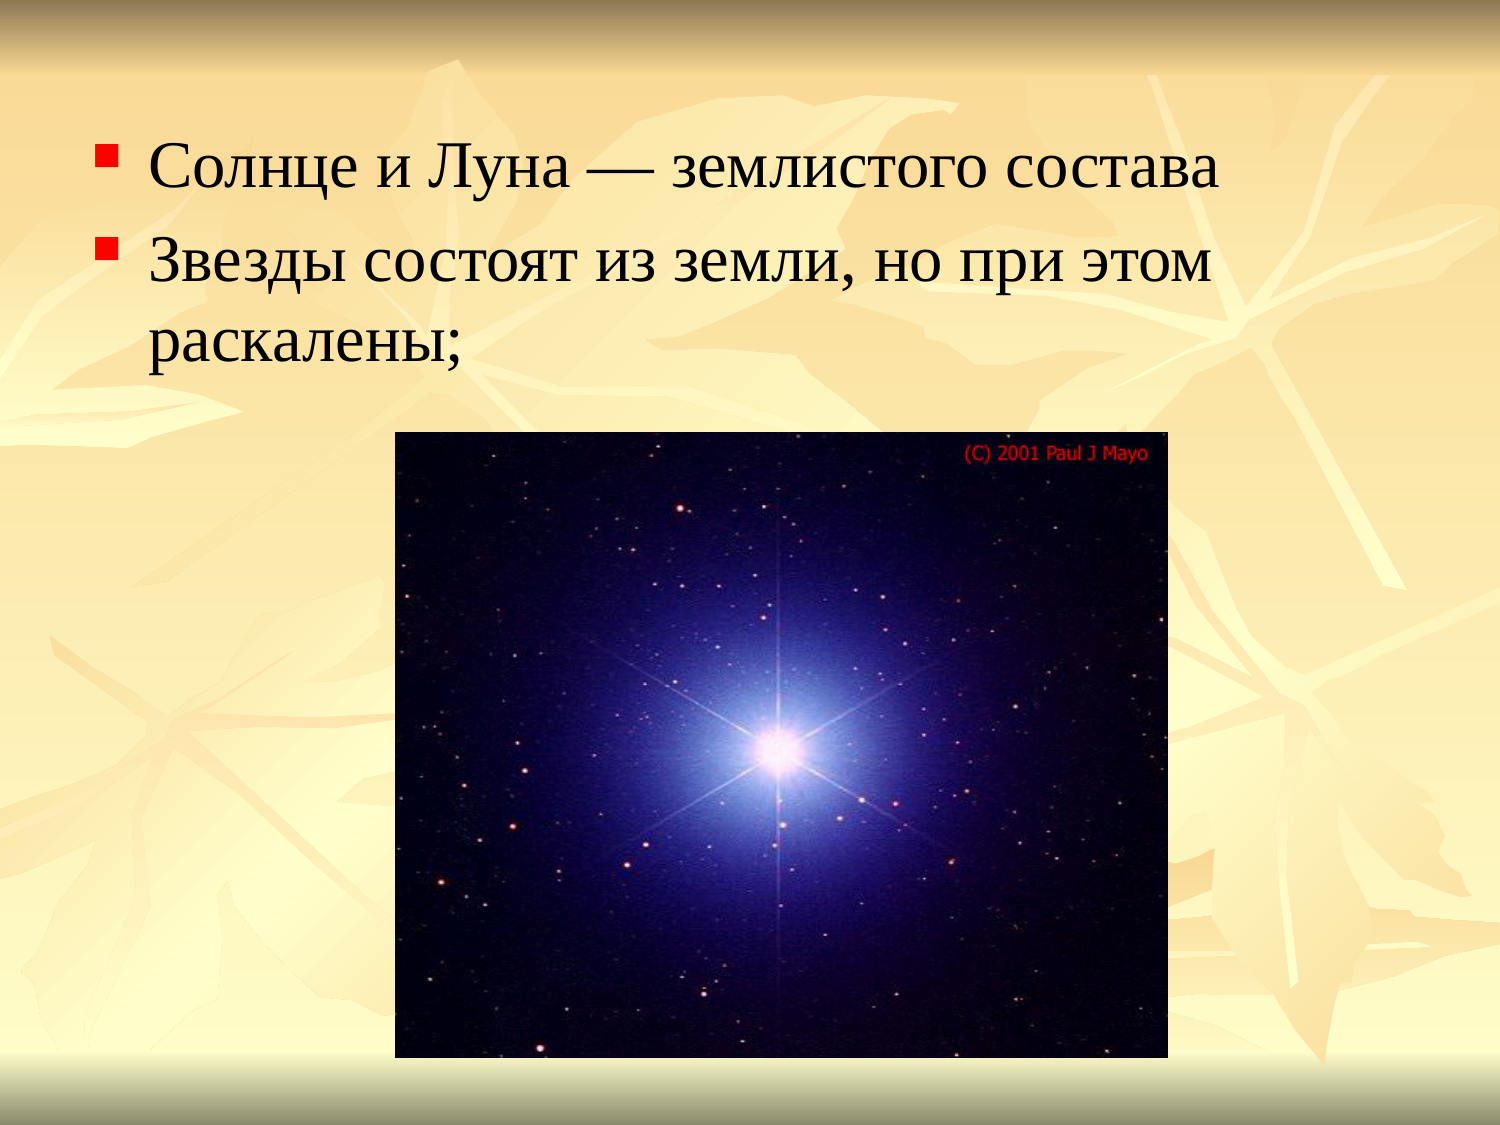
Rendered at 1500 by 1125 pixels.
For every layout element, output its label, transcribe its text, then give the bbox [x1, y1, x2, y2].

list Солнце и Луна — землистого состава Звезды состоят из земли, но при этом раскалены; [76, 113, 1428, 857]
picture [395, 432, 1168, 1058]
